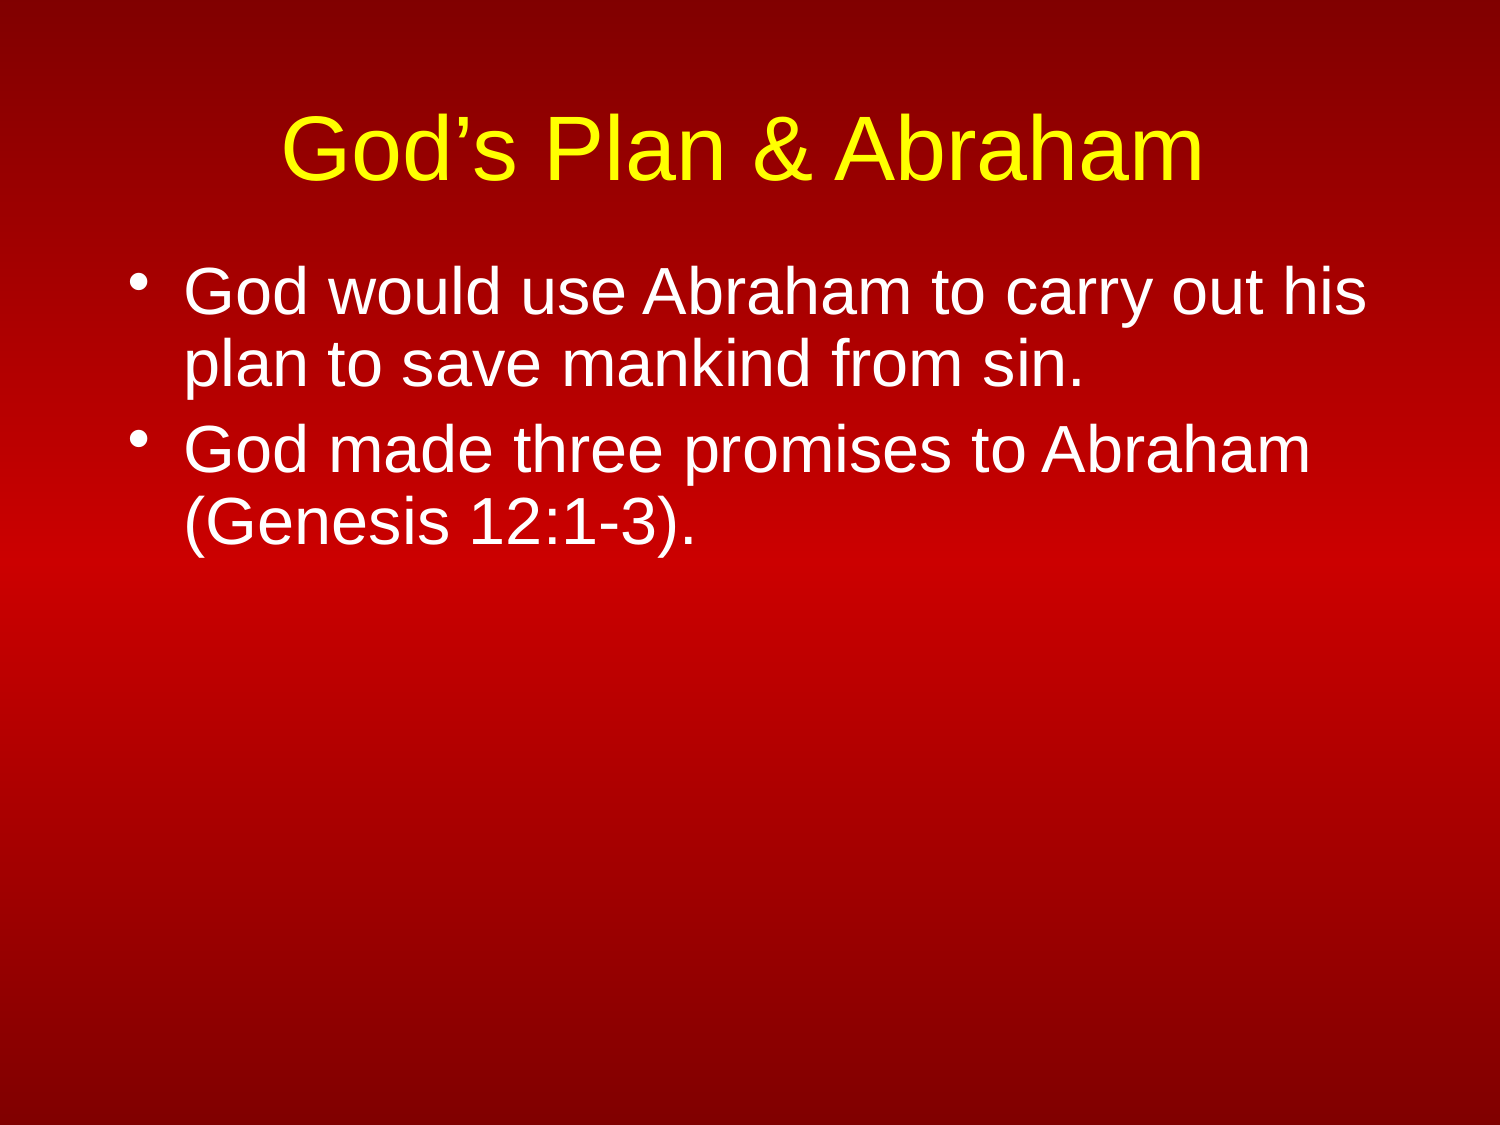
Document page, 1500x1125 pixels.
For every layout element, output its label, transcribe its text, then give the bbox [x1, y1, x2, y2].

title God’s Plan & Abraham [50, 50, 1438, 238]
list God would use Abraham to carry out his plan to save mankind from sin. God made three promises to Abraham (Genesis 12:1-3). [112, 249, 1438, 600]
